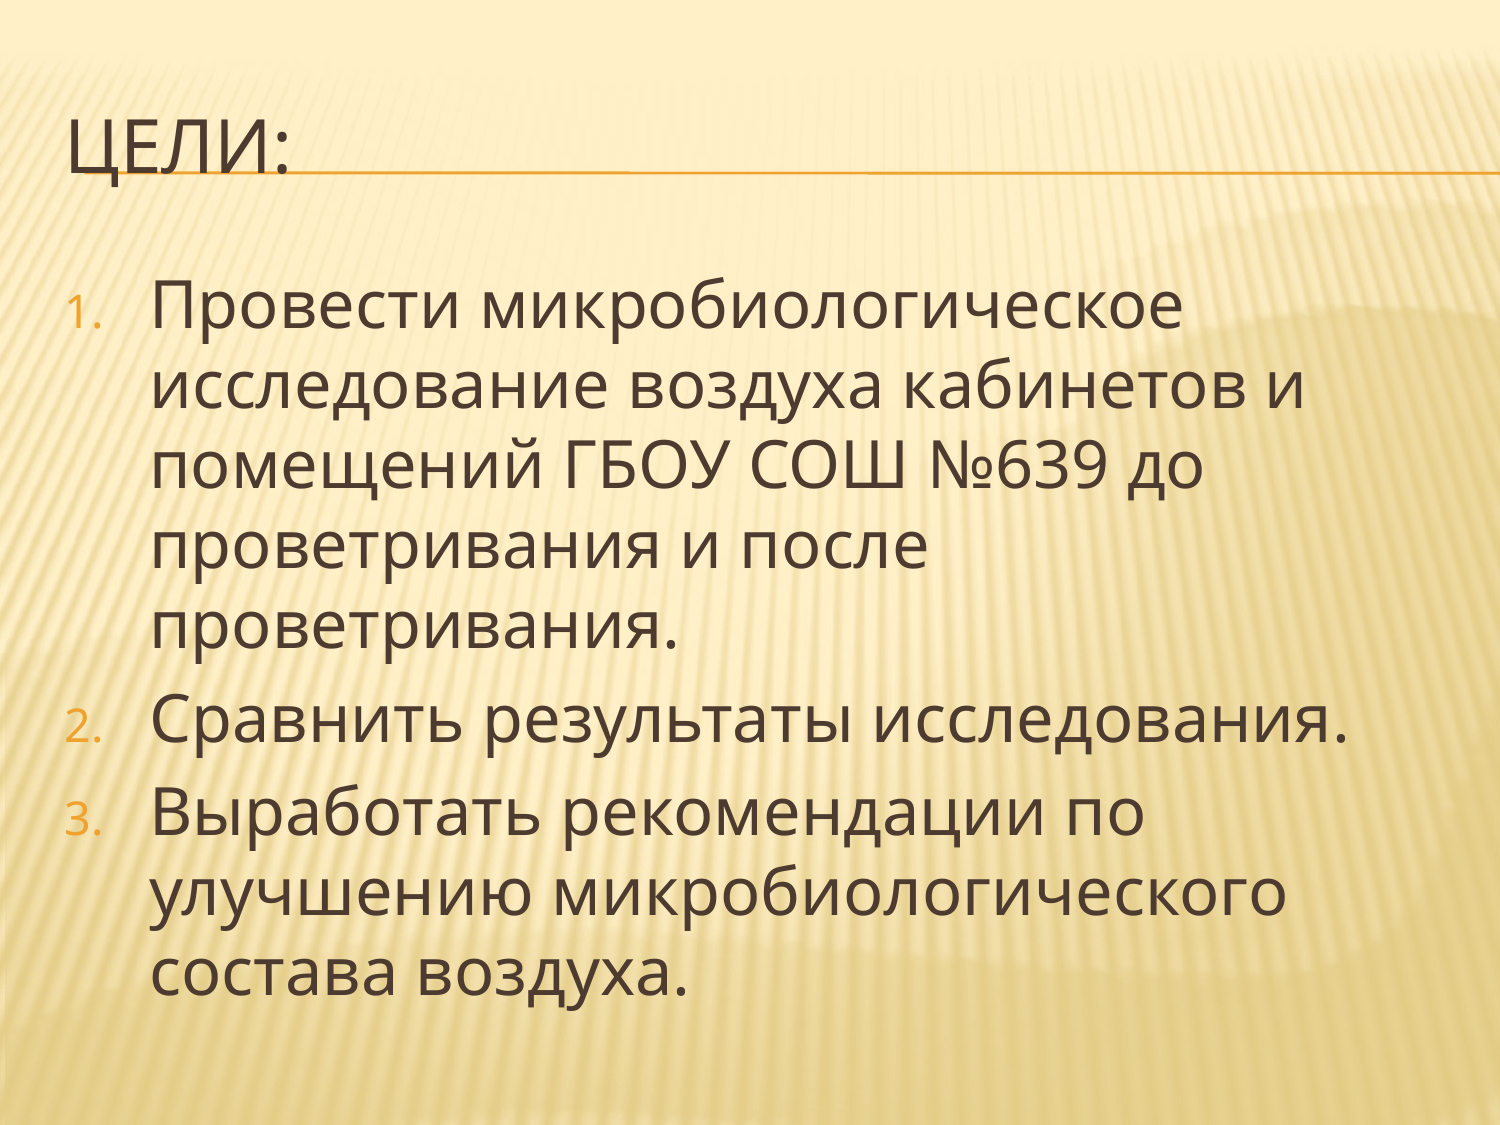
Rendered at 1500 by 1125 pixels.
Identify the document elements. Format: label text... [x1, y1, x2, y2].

list Провести микробиологическое исследование воздуха кабинетов и помещений ГБОУ СОШ №639 до проветривания и после проветривания. Сравнить результаты исследования. Выработать рекомендации по улучшению микробиологического состава воздуха. [50, 254, 1475, 998]
title Цели: [50, 75, 1475, 213]
